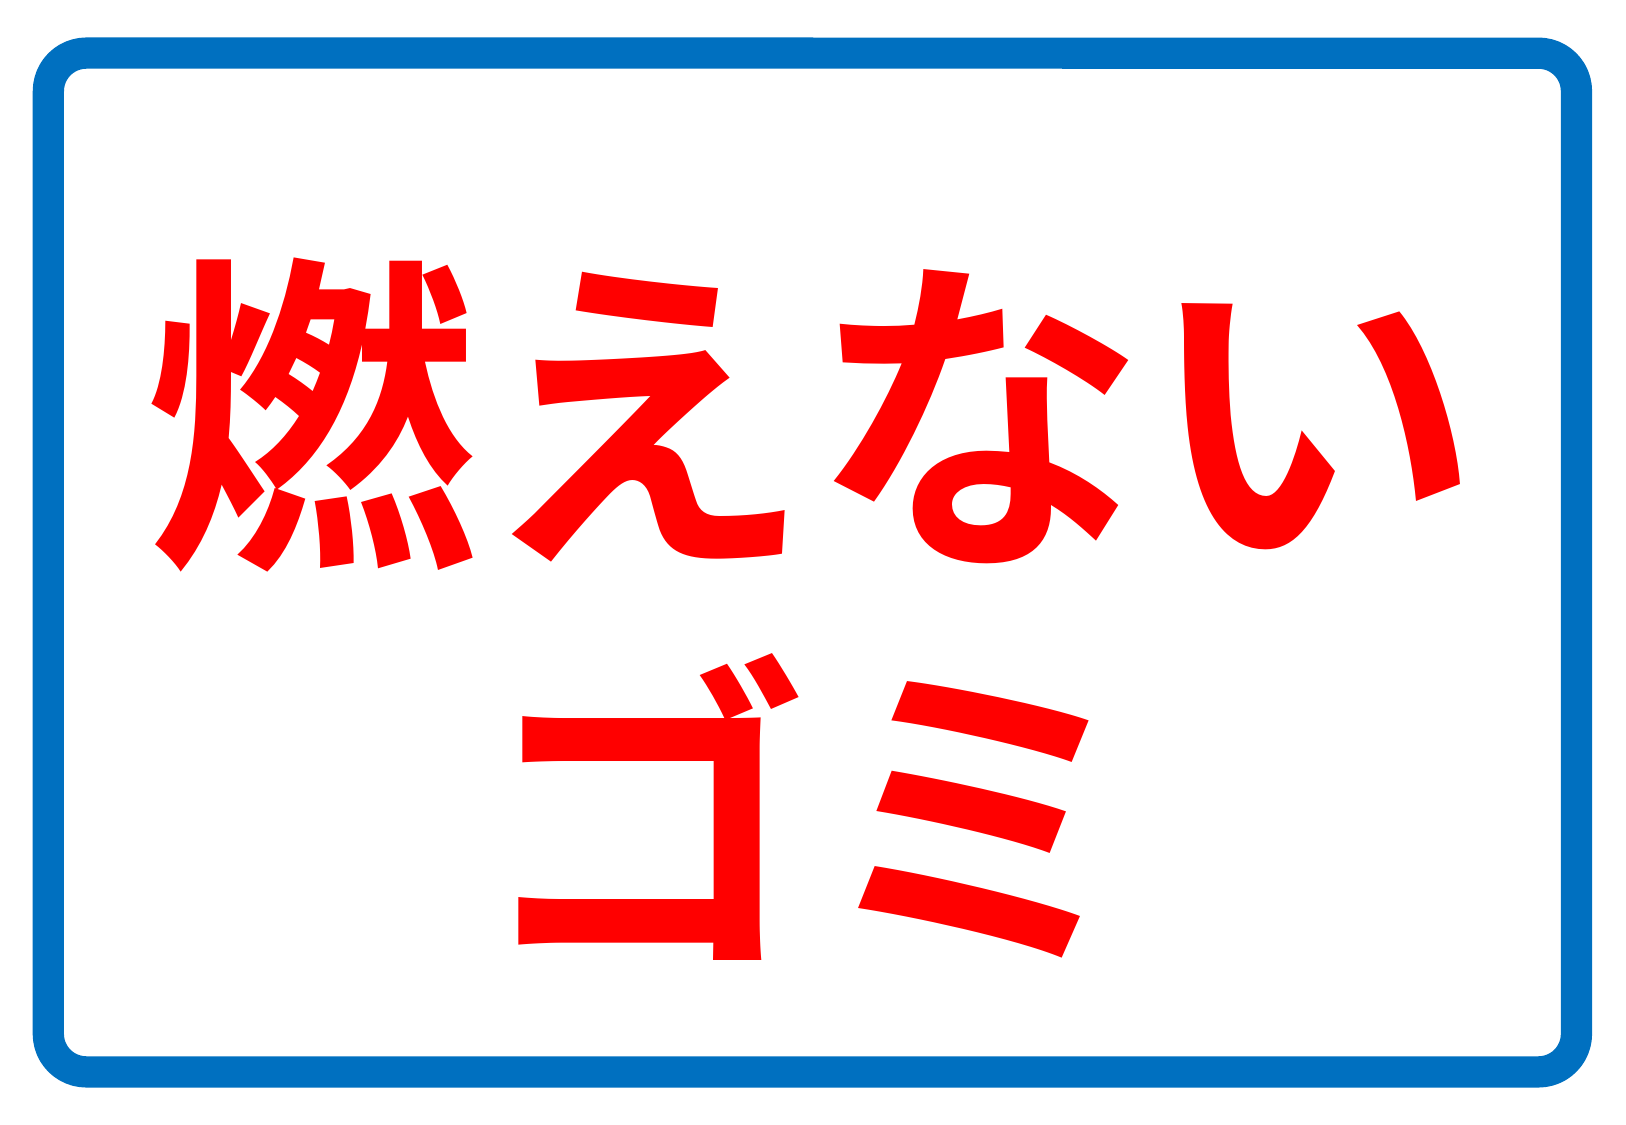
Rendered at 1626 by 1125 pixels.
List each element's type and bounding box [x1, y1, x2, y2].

text_box [46, 50, 1579, 1075]
